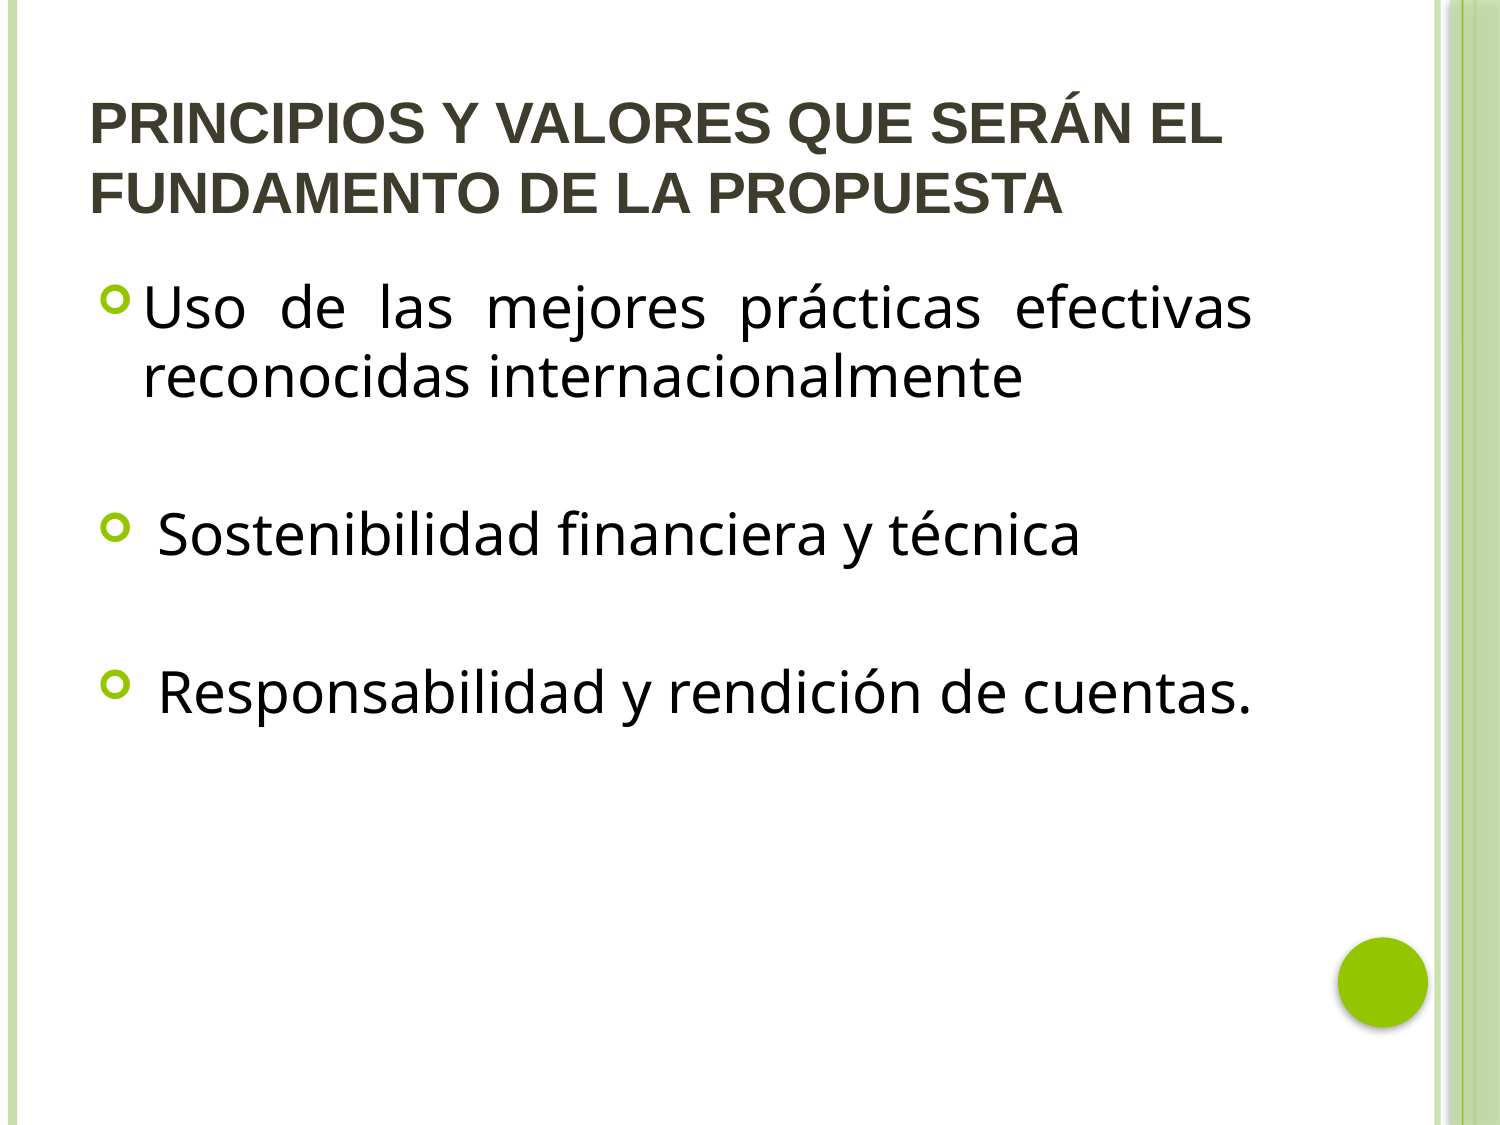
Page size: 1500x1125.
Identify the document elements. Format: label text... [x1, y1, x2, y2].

title Principios y valores que serán el fundamento de la propuesta [75, 45, 1436, 233]
list Uso de las mejores prácticas efectivas reconocidas internacionalmente Sostenibilidad financiera y técnica Responsabilidad y rendición de cuentas. [75, 262, 1300, 1062]
